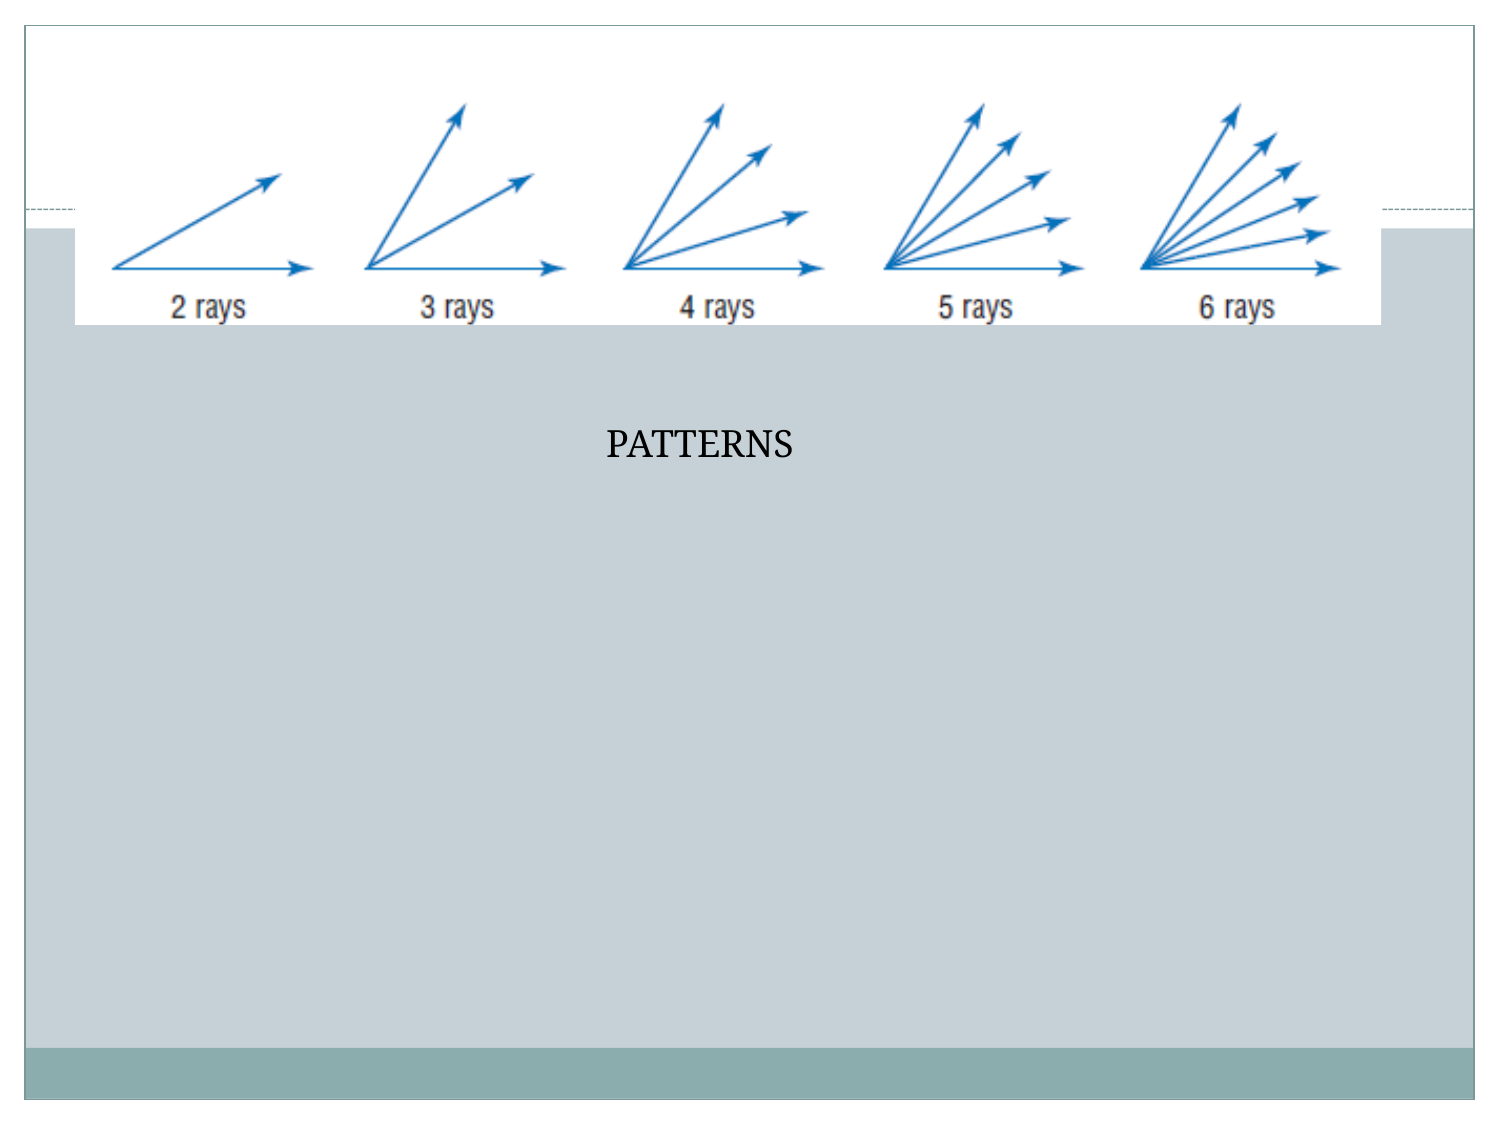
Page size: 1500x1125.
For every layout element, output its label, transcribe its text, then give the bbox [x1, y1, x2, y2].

text_box PATTERNS [312, 412, 1088, 473]
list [74, 87, 1382, 326]
